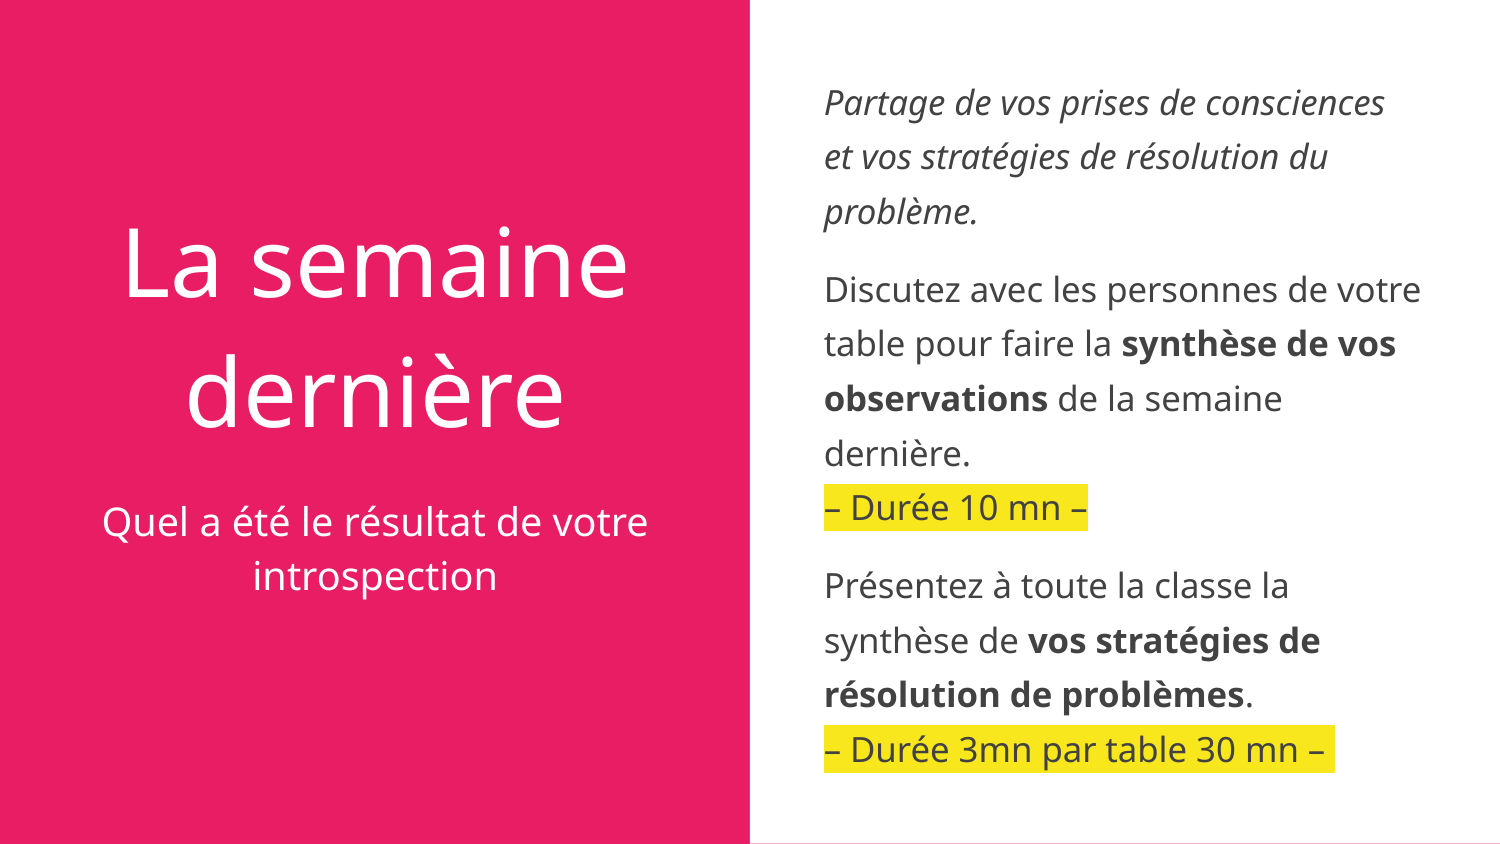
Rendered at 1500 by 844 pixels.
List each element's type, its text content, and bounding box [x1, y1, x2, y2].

list Partage de vos prises de consciences et vos stratégies de résolution du problème. Discutez avec les personnes de votre table pour faire la synthèse de vos observations de la semaine dernière. – Durée 10 mn – Présentez à toute la classe la synthèse de vos stratégies de résolution de problèmes. – Durée 3mn par table 30 mn – [808, 53, 1439, 790]
subtitle Quel a été le résultat de votre introspection [43, 479, 708, 700]
title La semaine dernière [43, 176, 708, 471]
